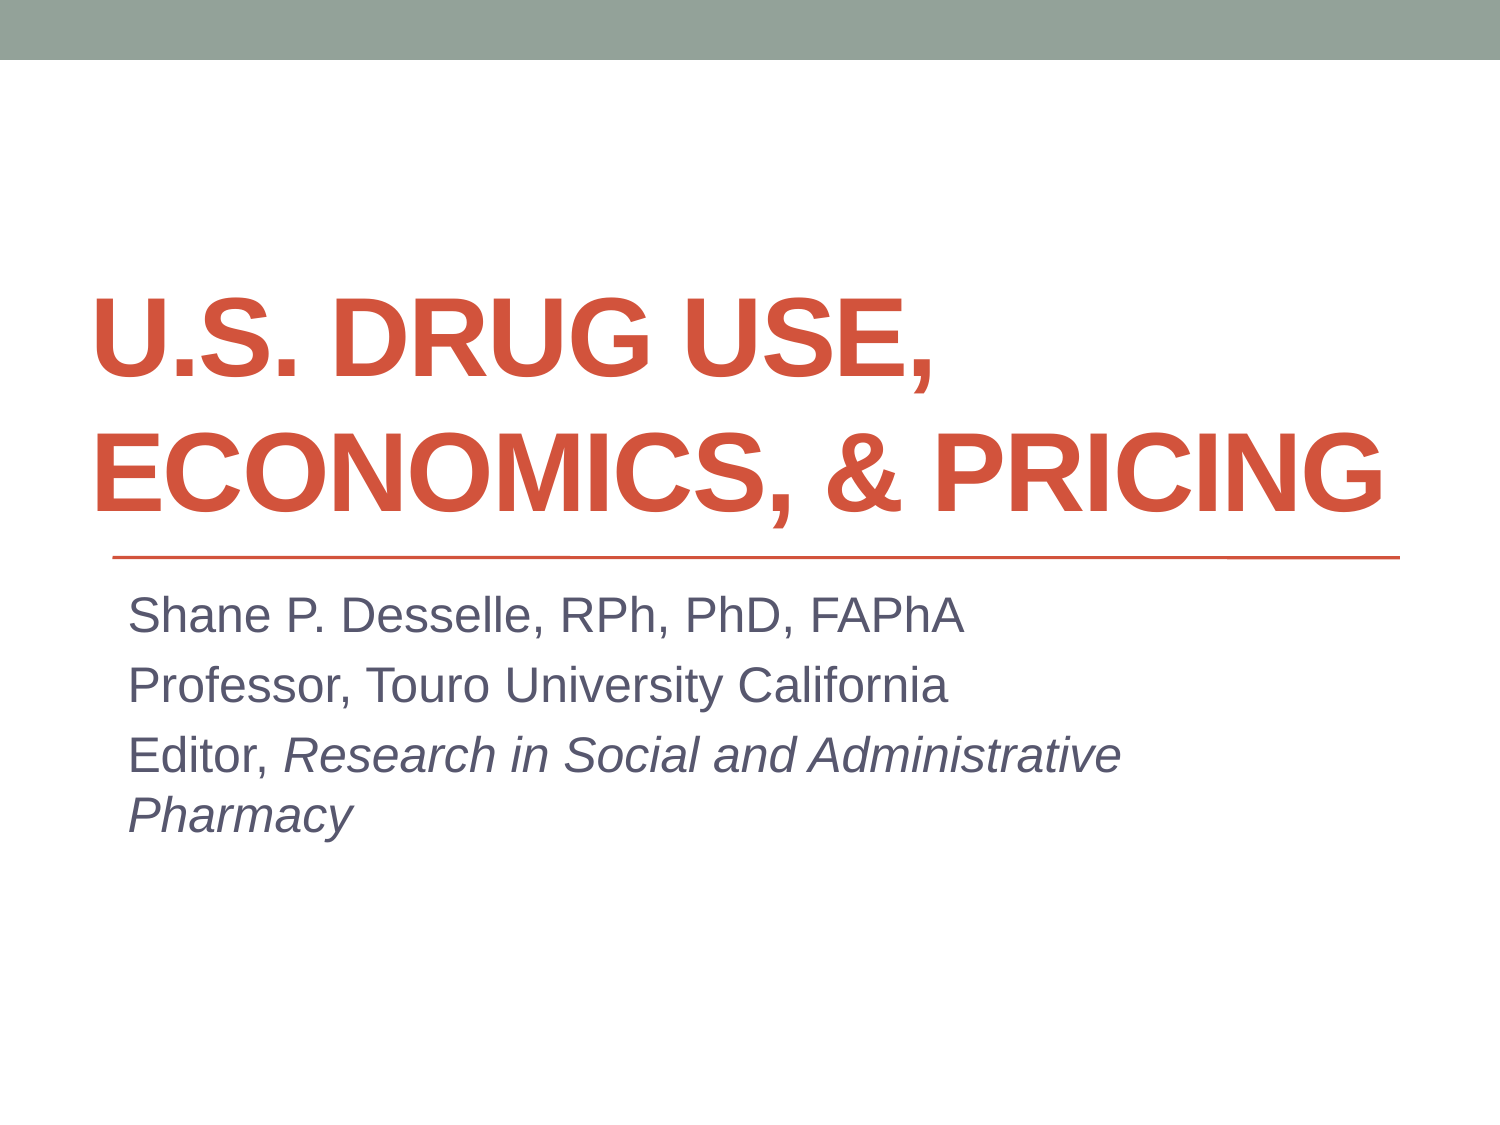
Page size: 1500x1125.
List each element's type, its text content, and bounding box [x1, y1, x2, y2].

title U.S. Drug use, Economics, & pricing [75, 224, 1438, 542]
subtitle Shane P. Desselle, RPh, PhD, FAPhA Professor, Touro University California Editor, Research in Social and Administrative Pharmacy [112, 575, 1163, 863]
